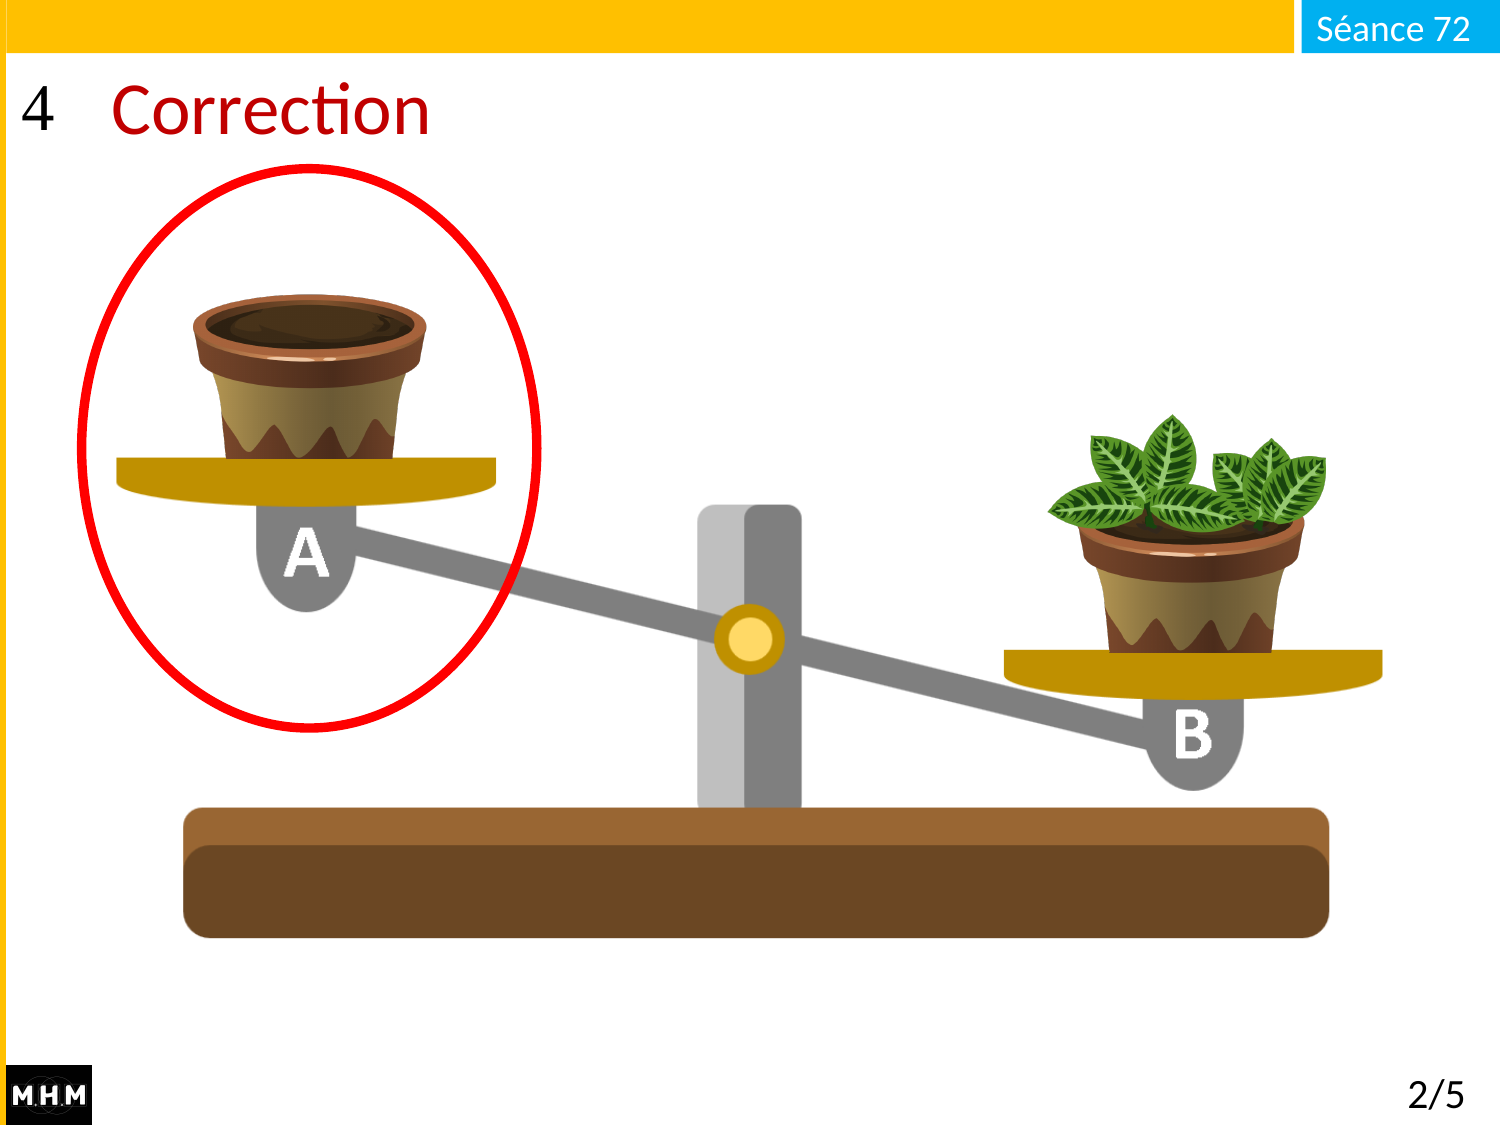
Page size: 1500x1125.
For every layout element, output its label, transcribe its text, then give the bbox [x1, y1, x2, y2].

list 2/5 [1373, 1064, 1500, 1125]
picture [6, 1065, 92, 1125]
text_box [80, 167, 538, 575]
title Correction [96, 60, 1391, 160]
picture [105, 286, 1395, 957]
